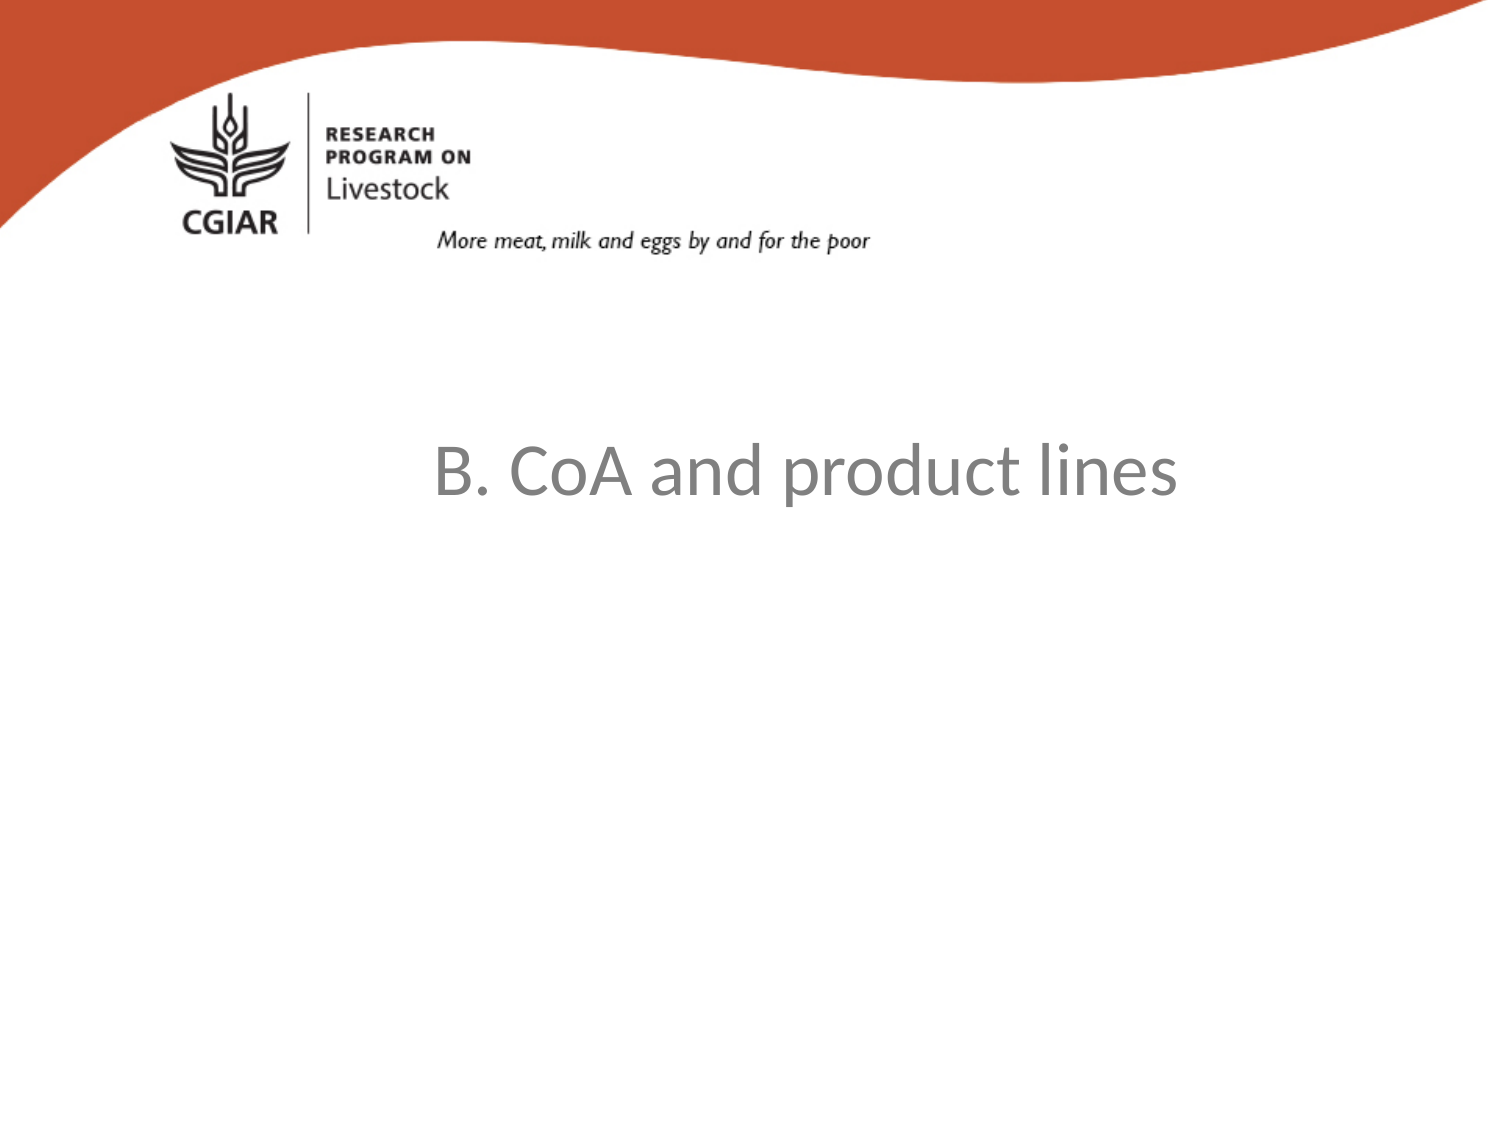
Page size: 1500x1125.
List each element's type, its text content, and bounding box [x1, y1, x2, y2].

list B. CoA and product lines [287, 412, 1325, 813]
picture [0, 0, 1500, 272]
